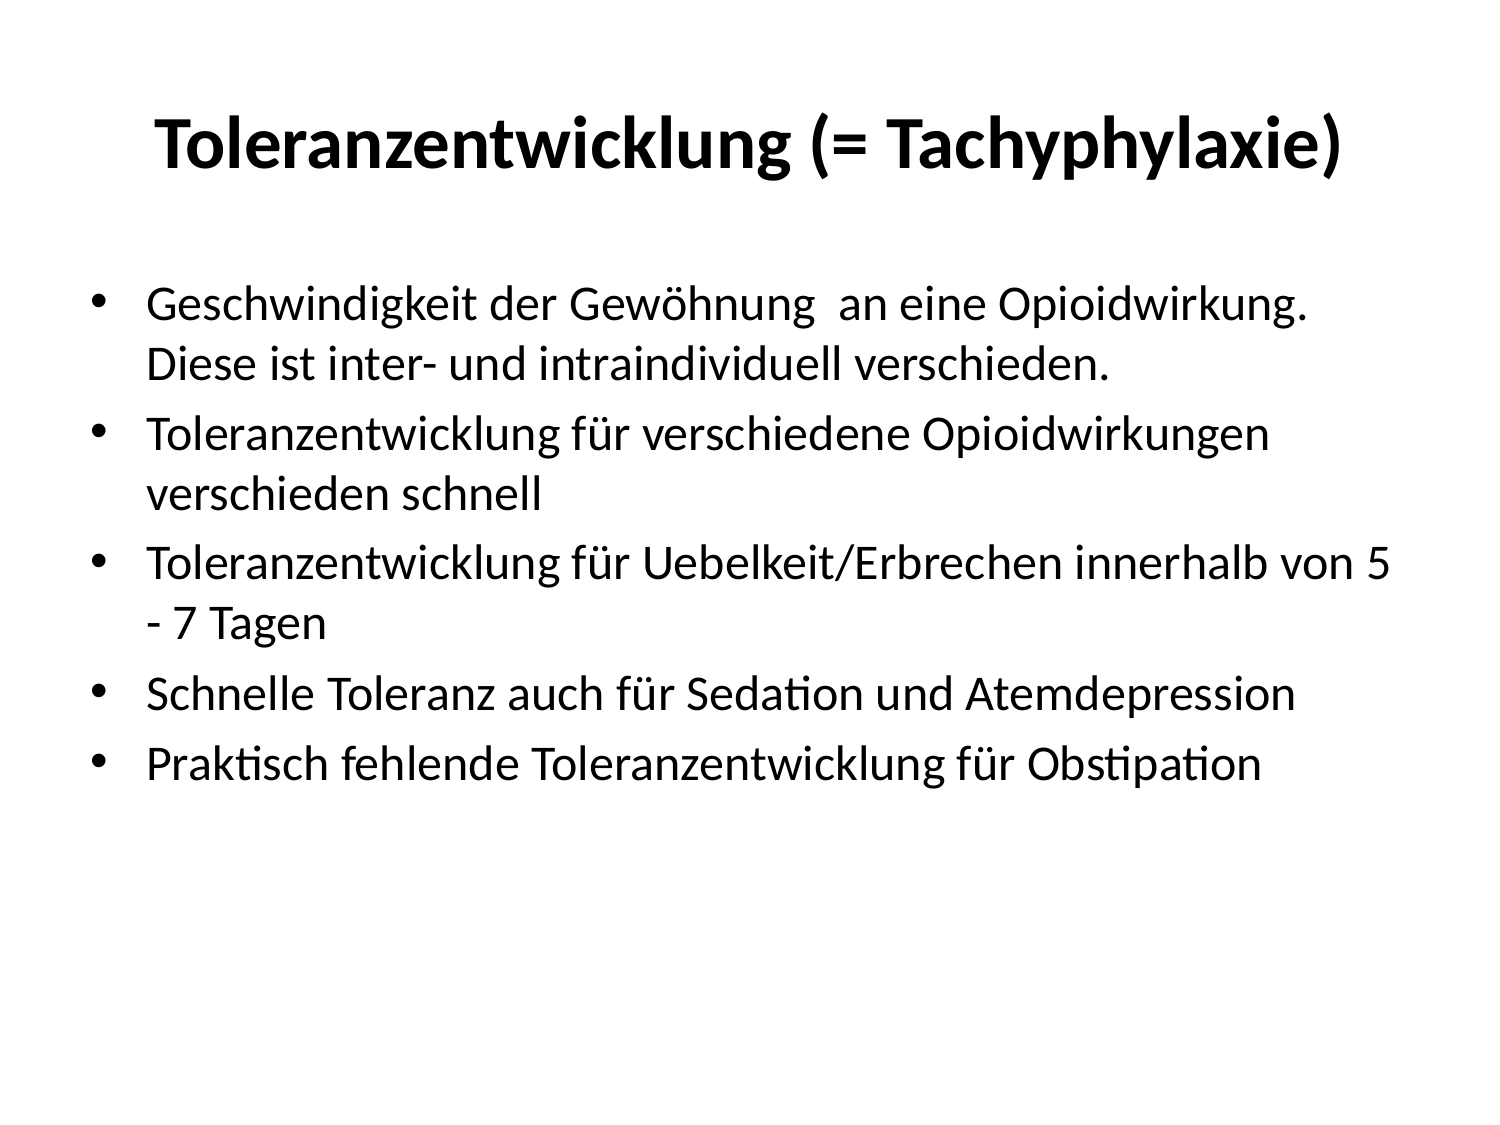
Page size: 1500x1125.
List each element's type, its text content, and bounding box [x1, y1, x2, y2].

list Geschwindigkeit der Gewöhnung an eine Opioidwirkung. Diese ist inter- und intraindividuell verschieden. Toleranzentwicklung für verschiedene Opioidwirkungen verschieden schnell Toleranzentwicklung für Uebelkeit/Erbrechen innerhalb von 5 - 7 Tagen Schnelle Toleranz auch für Sedation und Atemdepression Praktisch fehlende Toleranzentwicklung für Obstipation [75, 262, 1425, 1005]
title Toleranzentwicklung (= Tachyphylaxie) [0, 45, 1500, 233]
